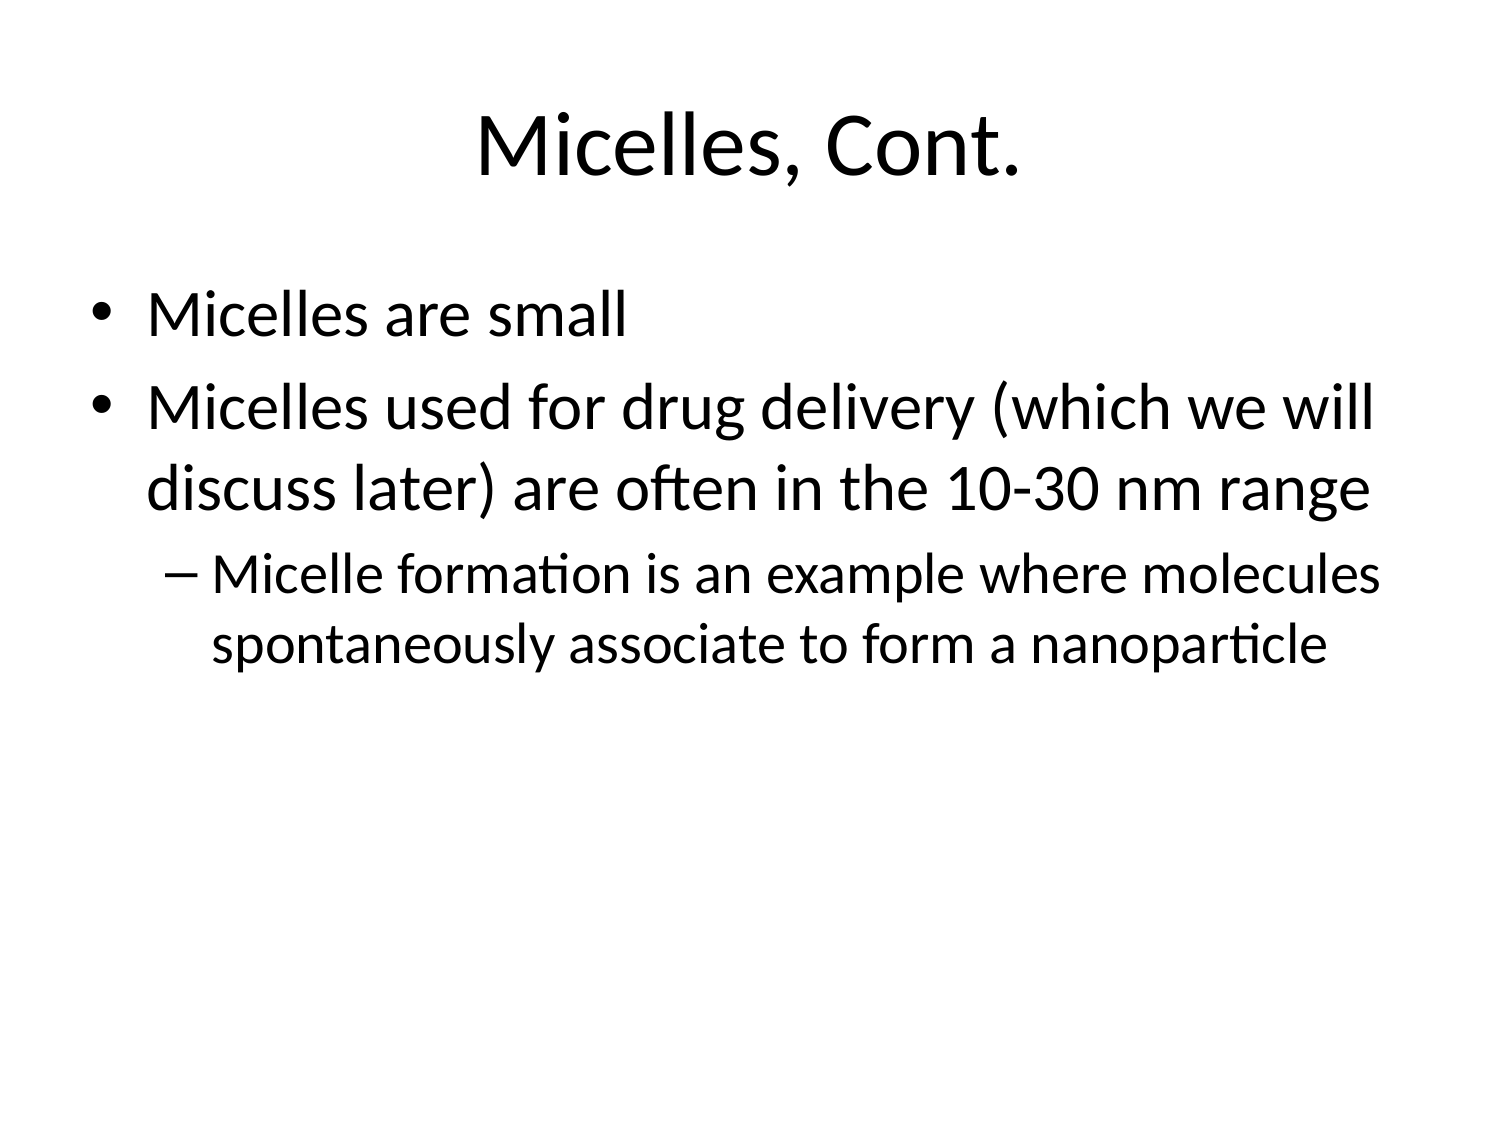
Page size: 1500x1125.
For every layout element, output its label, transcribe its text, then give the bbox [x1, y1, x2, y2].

title Micelles, Cont. [75, 45, 1425, 233]
list Micelles are small Micelles used for drug delivery (which we will discuss later) are often in the 10-30 nm range Micelle formation is an example where molecules spontaneously associate to form a nanoparticle [75, 262, 1425, 1005]
